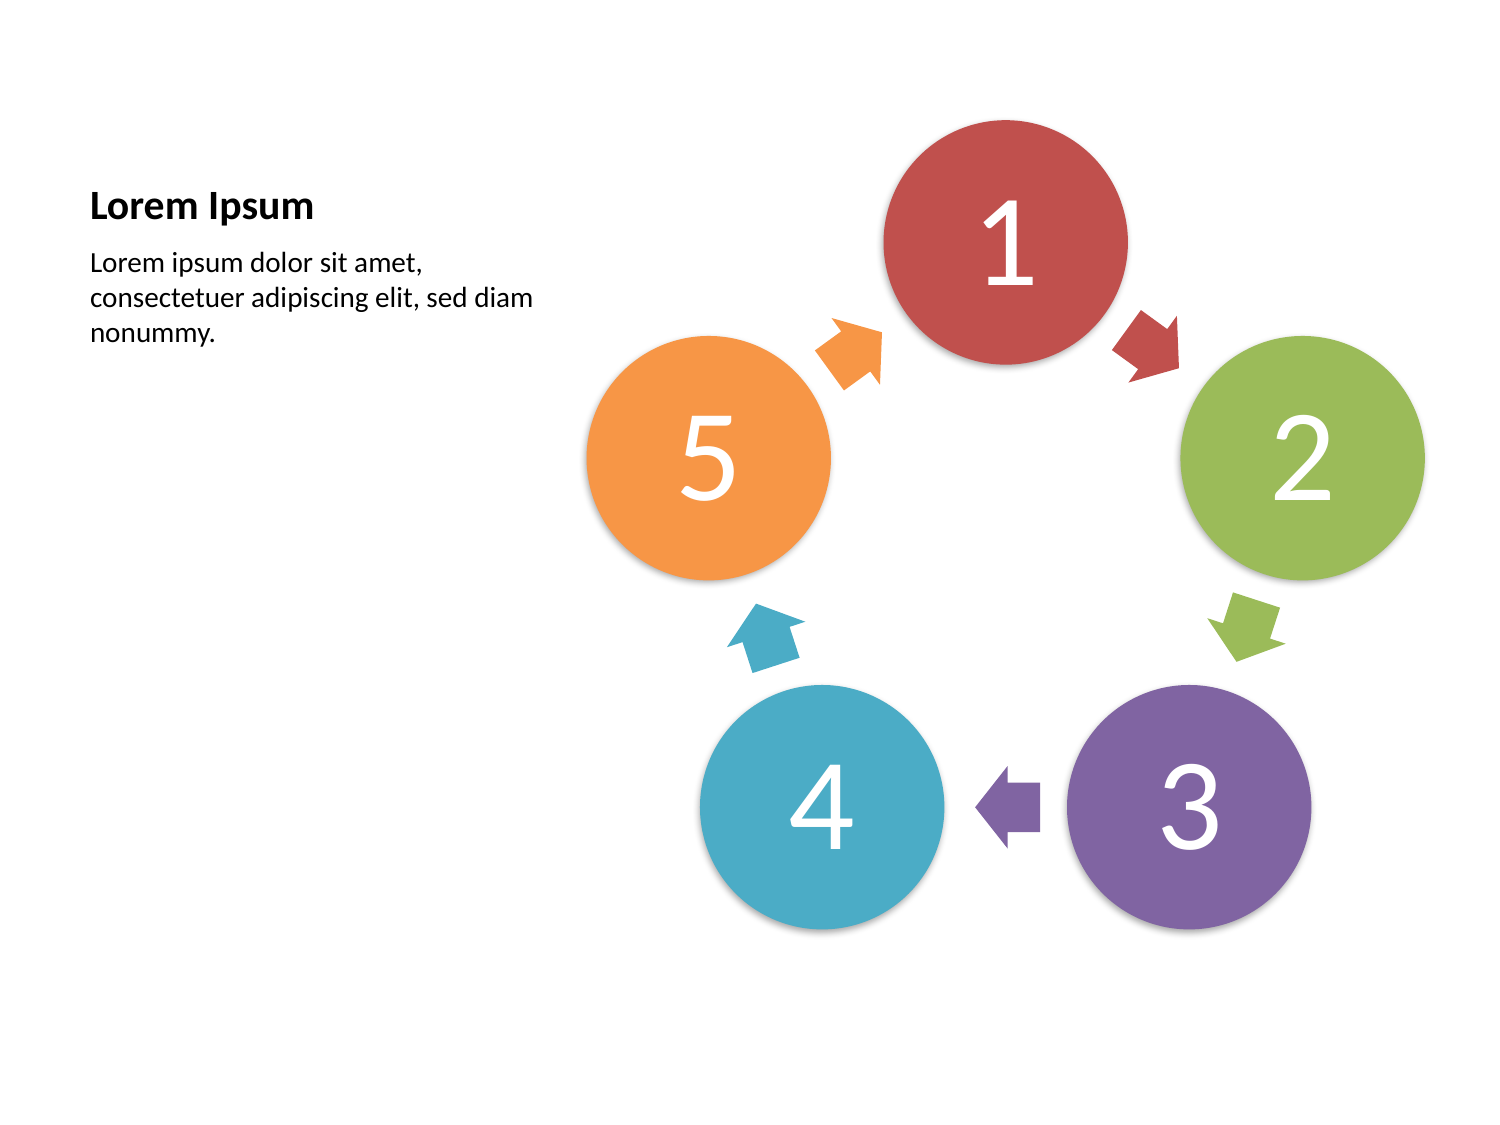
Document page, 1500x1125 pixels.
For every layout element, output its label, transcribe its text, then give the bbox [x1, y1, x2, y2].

title Lorem Ipsum [75, 44, 569, 235]
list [586, 44, 1426, 1006]
list Lorem ipsum dolor sit amet, consectetuer adipiscing elit, sed diam nonummy. [75, 235, 569, 1005]
